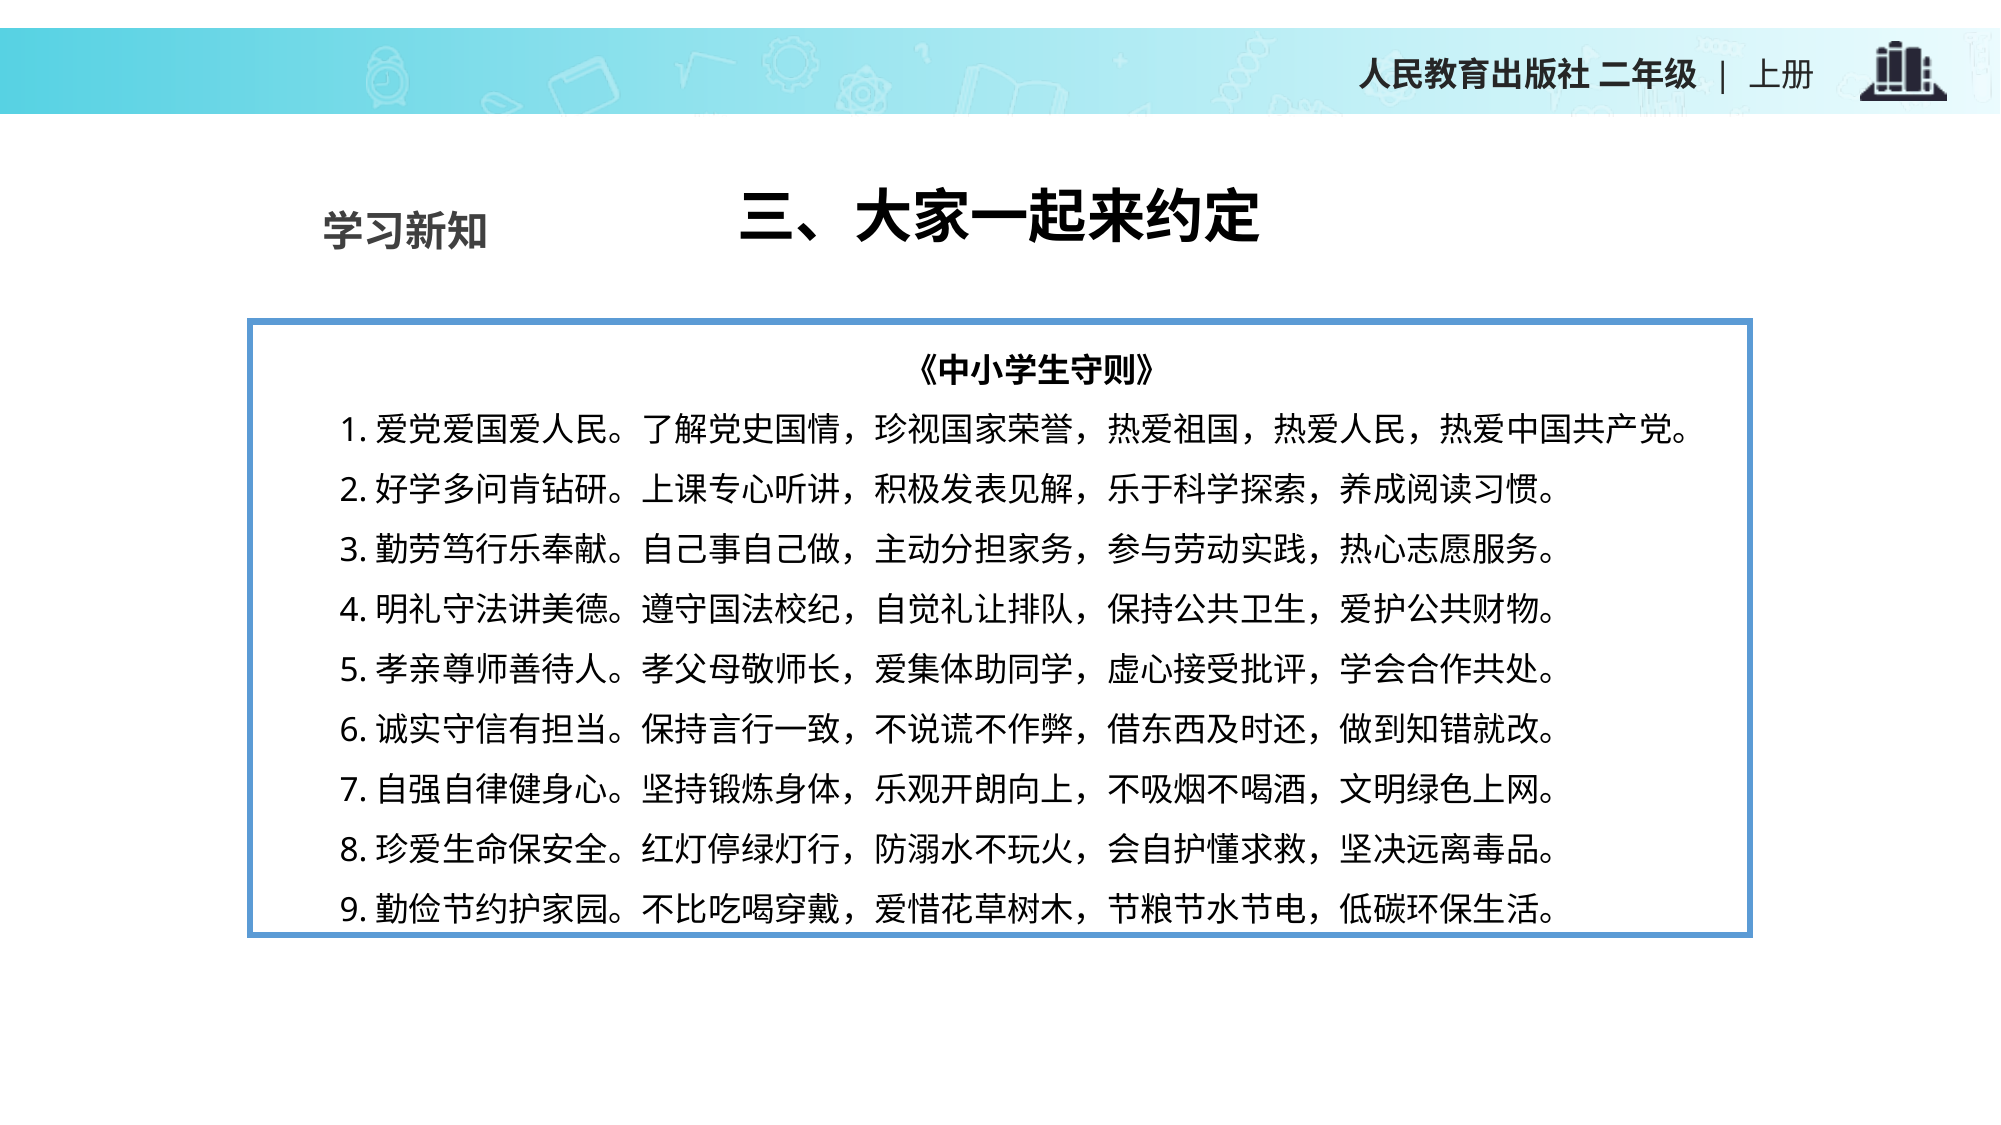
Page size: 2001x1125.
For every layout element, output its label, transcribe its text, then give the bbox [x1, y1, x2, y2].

text_box 《中小学生守则》 1.爱党爱国爱人民。了解党史国情，珍视国家荣誉，热爱祖国，热爱人民，热爱中国共产党。 2.好学多问肯钻研。上课专心听讲，积极发表见解，乐于科学探索，养成阅读习惯。 3.勤劳笃行乐奉献。自己事自己做，主动分担家务，参与劳动实践，热心志愿服务。 4.明礼守法讲美德。遵守国法校纪，自觉礼让排队，保持公共卫生，爱护公共财物。 5.孝亲尊师善待人。孝父母敬师长，爱集体助同学，虚心接受批评，学会合作共处。 6.诚实守信有担当。保持言行一致，不说谎不作弊，借东西及时还，做到知错就改。 7.自强自律健身心。坚持锻炼身体，乐观开朗向上，不吸烟不喝酒，文明绿色上网。 8.珍爱生命保安全。红灯停绿灯行，防溺水不玩火，会自护懂求救，坚决远离毒品。 9.勤俭节约护家园。不比吃喝穿戴，爱惜花草树木，节粮节水节电，低碳环保生活。 [249, 321, 1750, 935]
text_box 学习新知 [307, 197, 505, 263]
picture [366, 31, 2000, 117]
text_box 三、大家一起来约定 [722, 136, 1277, 257]
